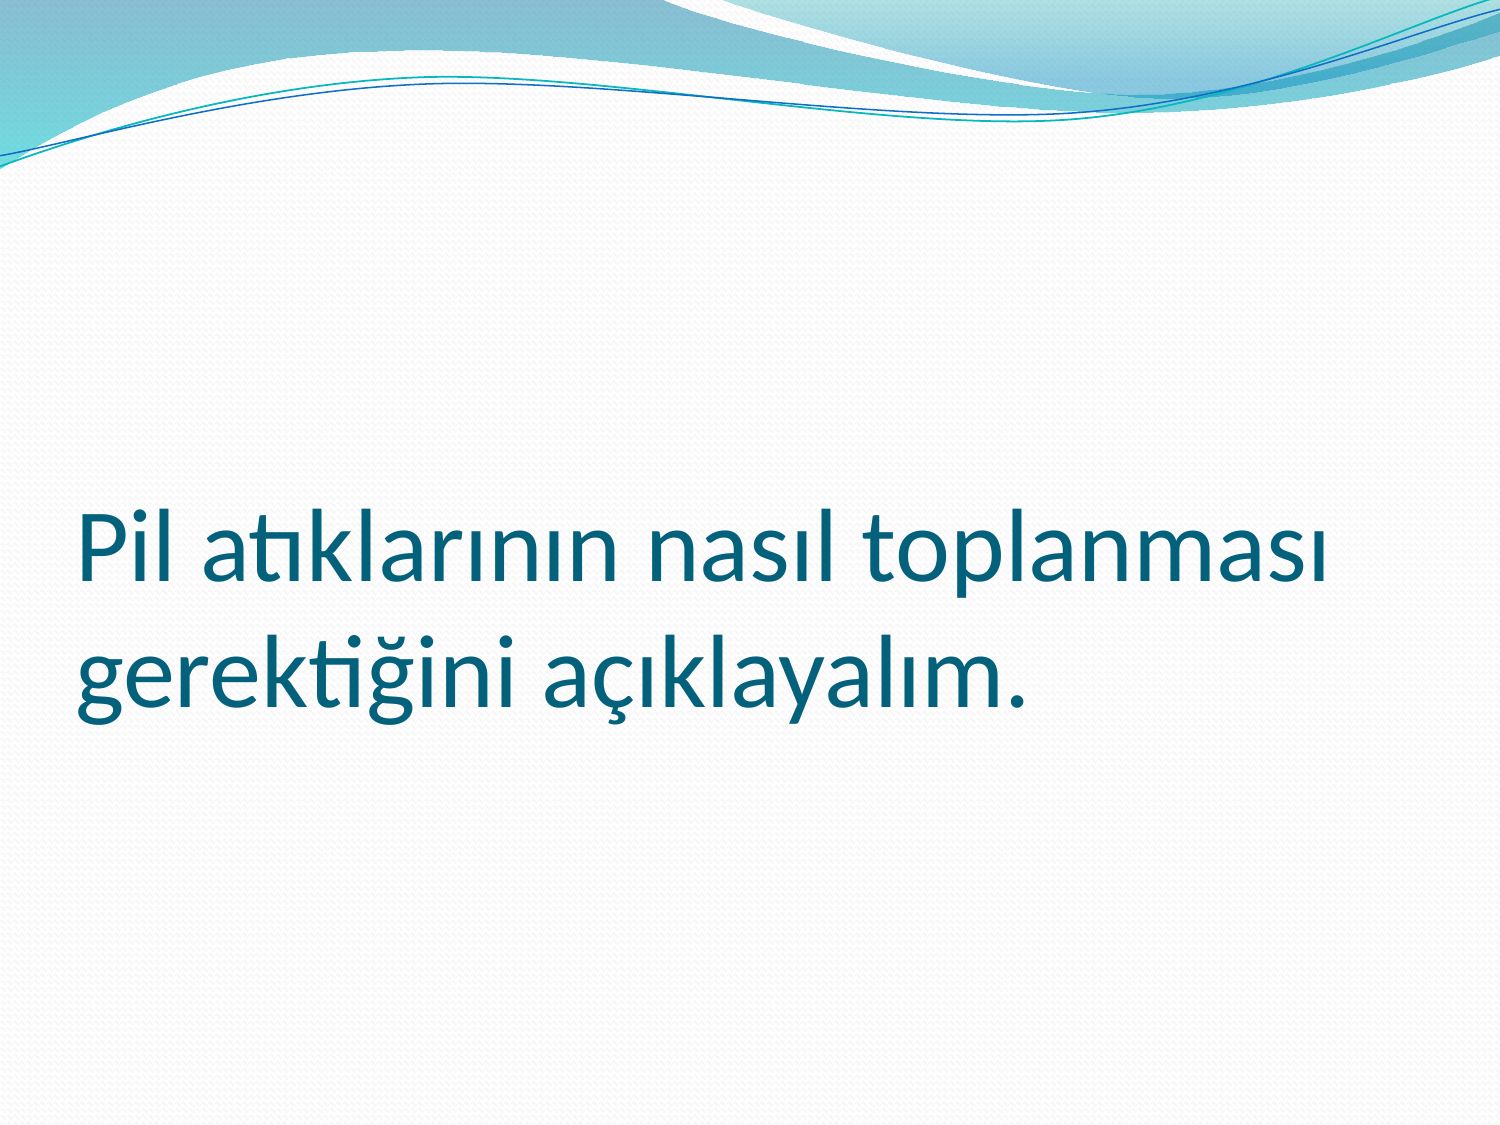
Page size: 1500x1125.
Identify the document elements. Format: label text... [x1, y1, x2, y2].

title Pil atıklarının nasıl toplanması gerektiğini açıklayalım. [75, 115, 1425, 728]
